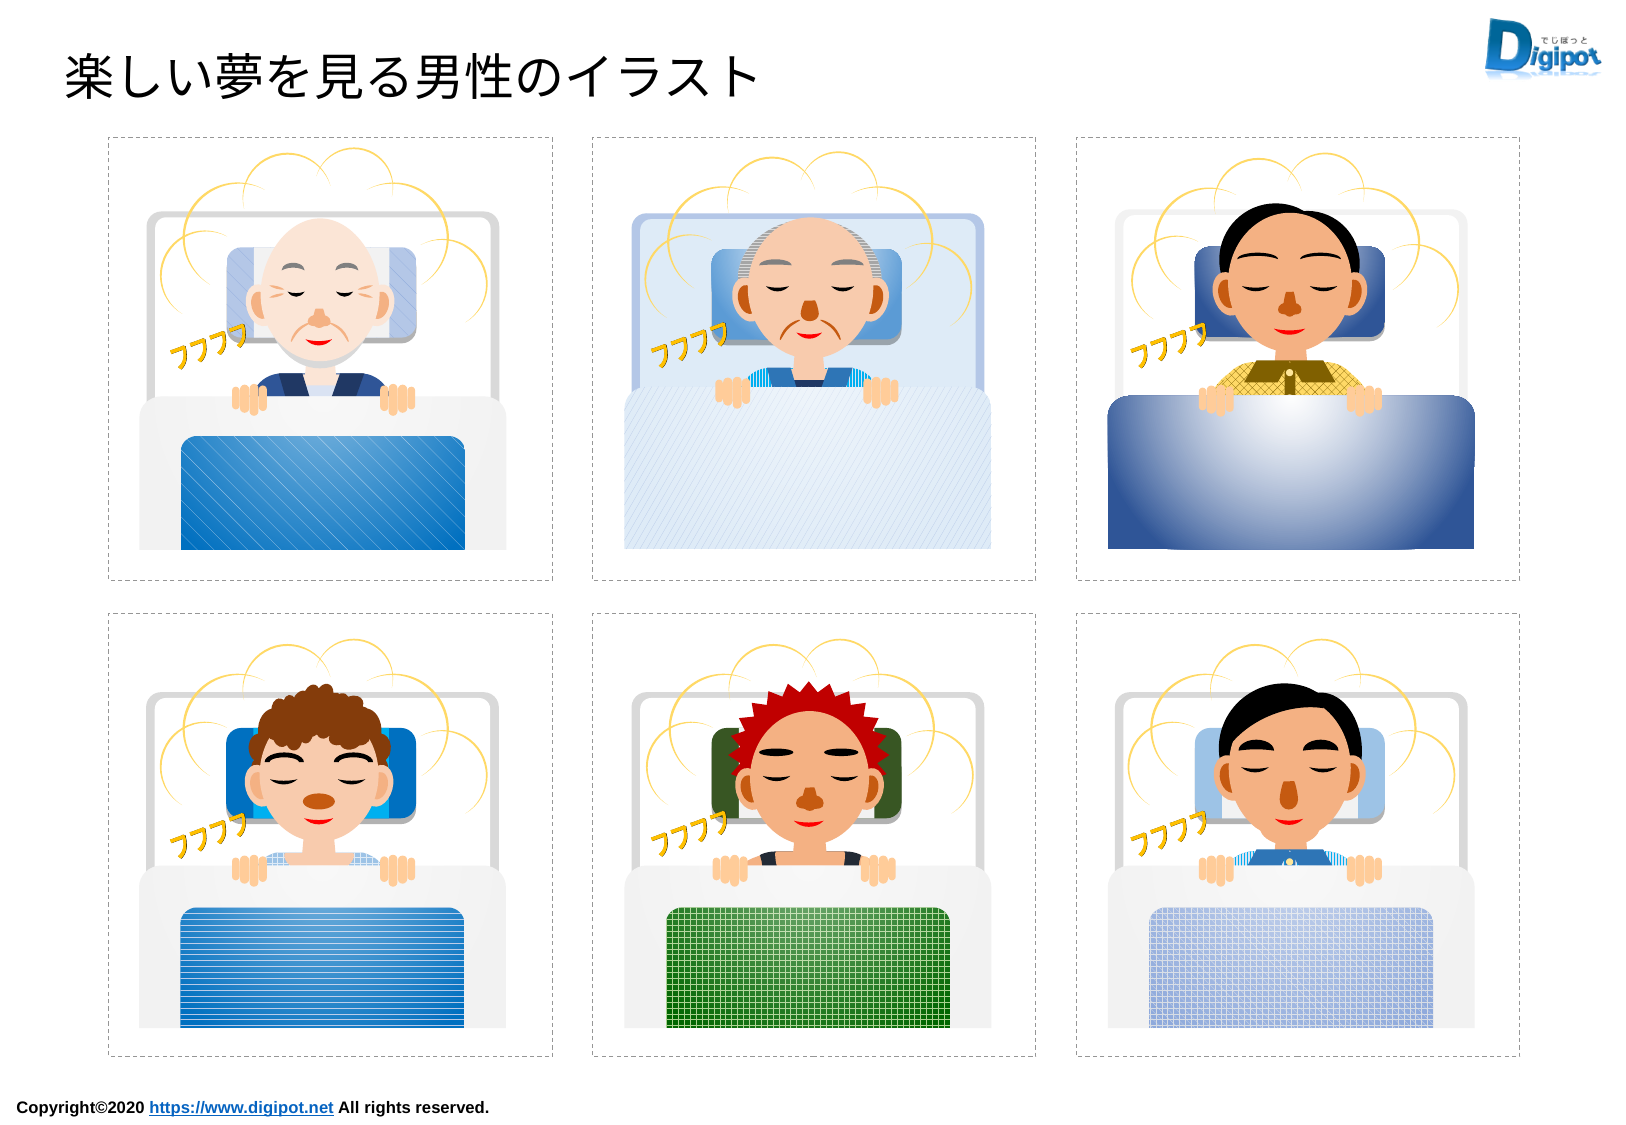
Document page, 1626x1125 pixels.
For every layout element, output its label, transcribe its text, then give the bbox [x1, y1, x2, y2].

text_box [138, 639, 506, 1029]
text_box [139, 148, 507, 550]
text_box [624, 639, 992, 1029]
picture [1485, 18, 1602, 82]
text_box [624, 151, 992, 550]
text_box 楽しい夢を見る男性のイラスト [49, 38, 779, 113]
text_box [1107, 639, 1475, 1029]
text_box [1107, 153, 1475, 550]
